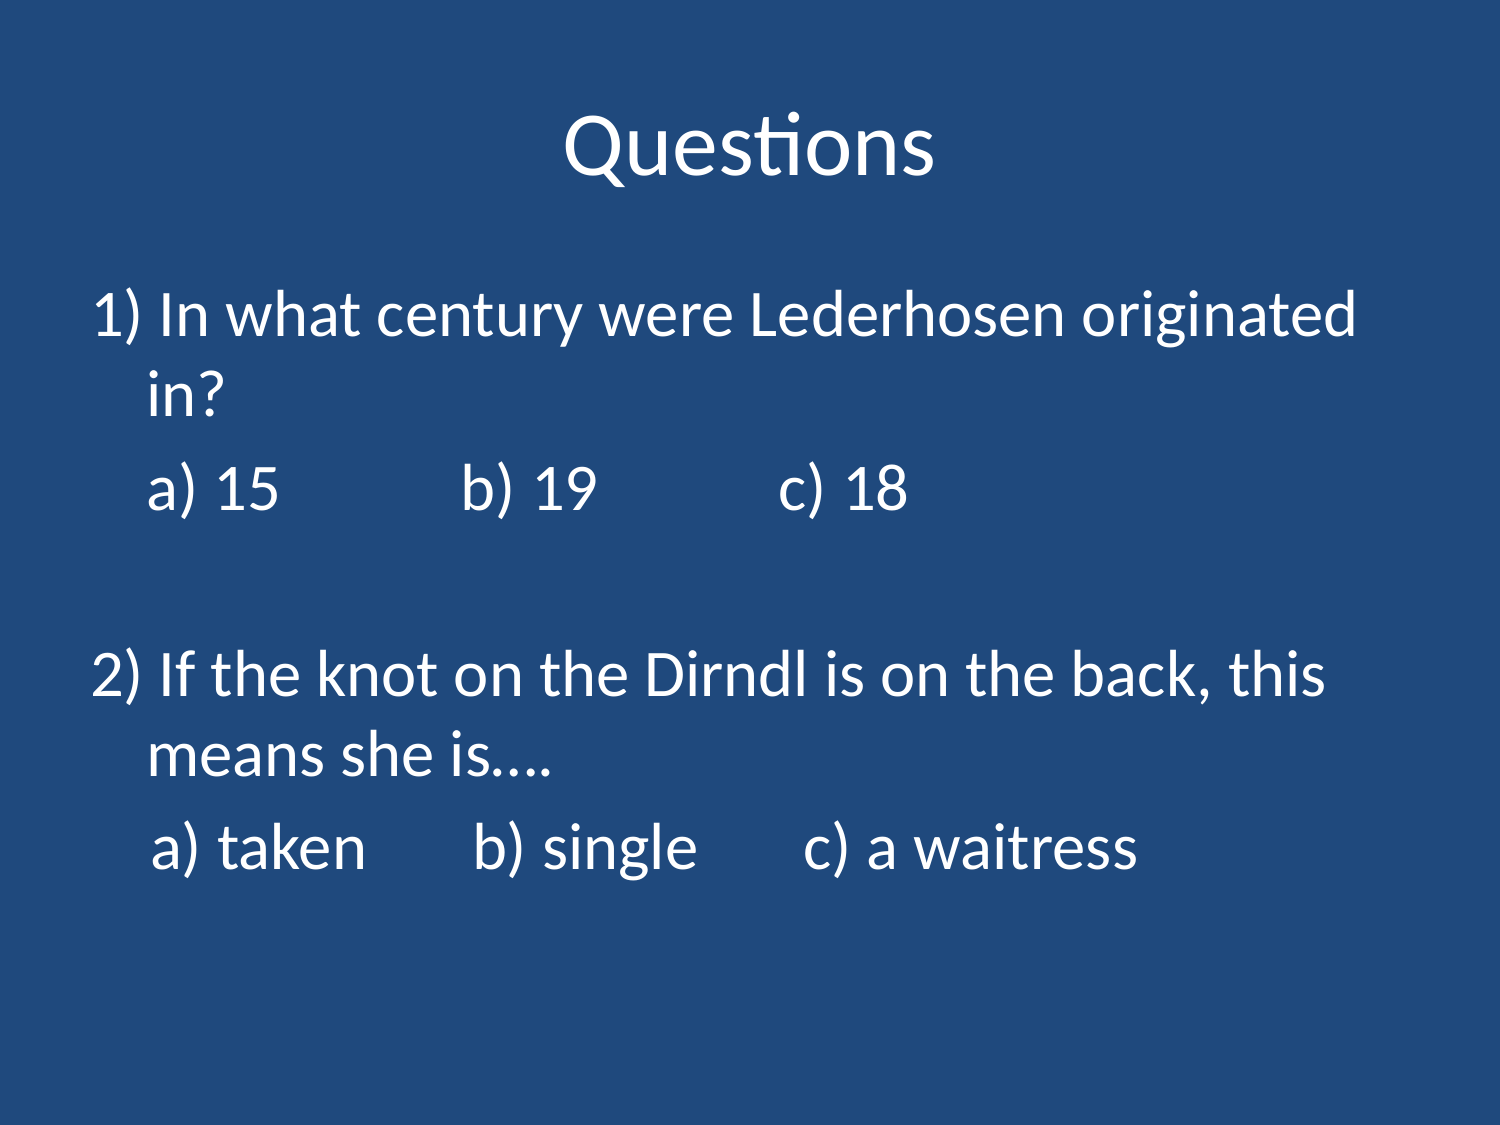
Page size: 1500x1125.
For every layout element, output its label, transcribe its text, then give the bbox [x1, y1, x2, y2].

list 1) In what century were Lederhosen originated in? a) 15 b) 19 c) 18 2) If the knot on the Dirndl is on the back, this means she is…. a) taken b) single c) a waitress [74, 262, 1426, 1006]
title Questions [74, 44, 1426, 233]
